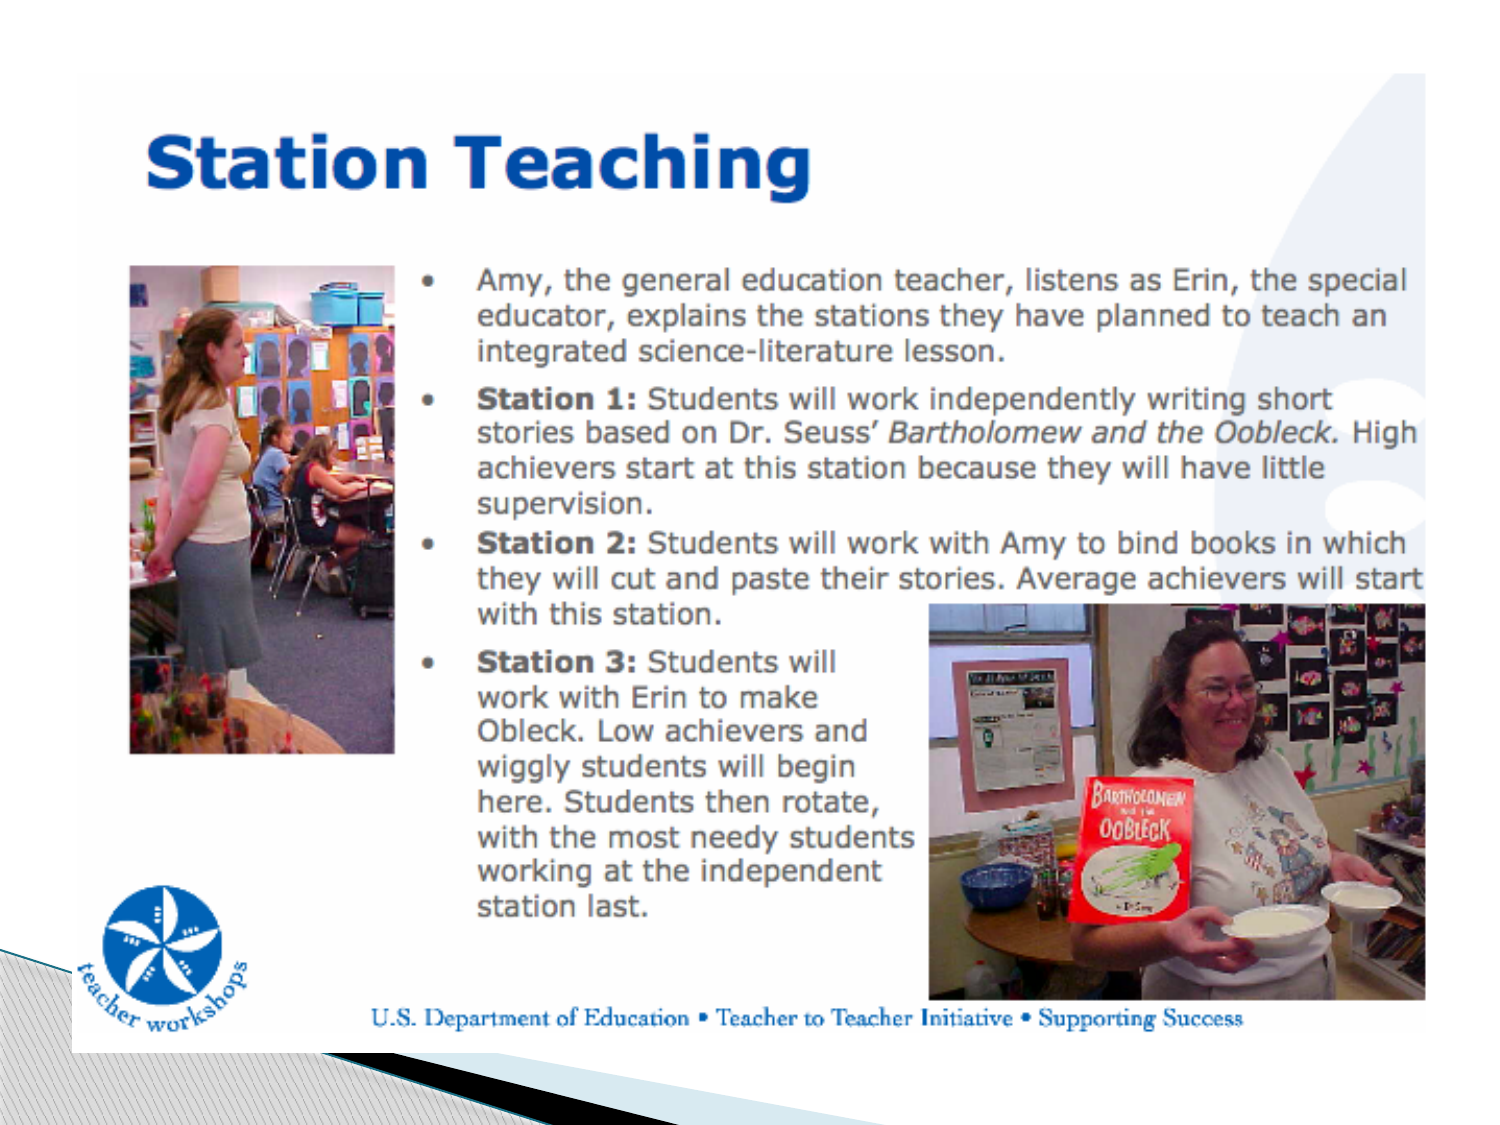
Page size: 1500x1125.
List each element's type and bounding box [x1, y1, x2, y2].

picture [72, 72, 1428, 1053]
